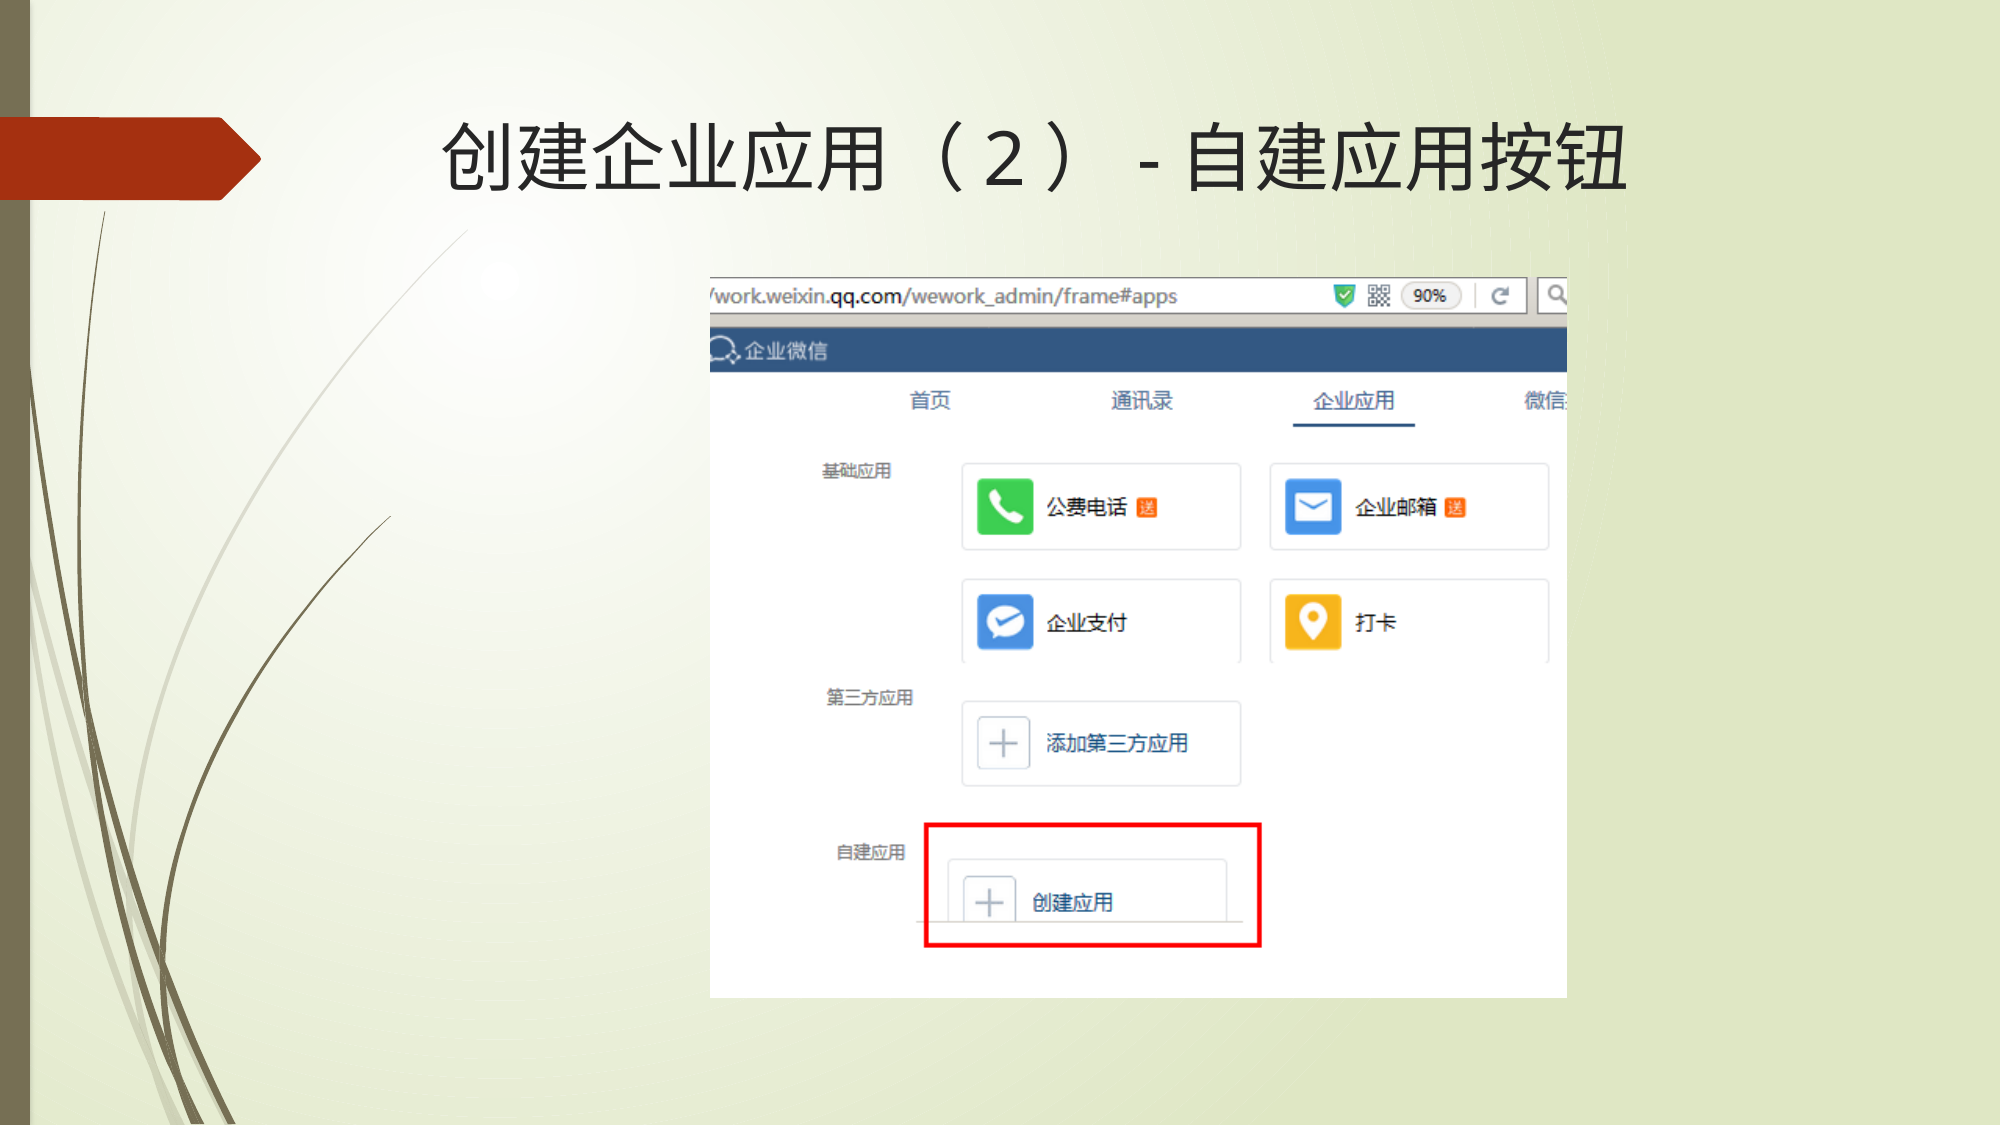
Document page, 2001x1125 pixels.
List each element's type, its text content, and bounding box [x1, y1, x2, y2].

picture [710, 277, 1567, 998]
title 创建企业应用（2）-自建应用按钮 [425, 102, 1888, 313]
